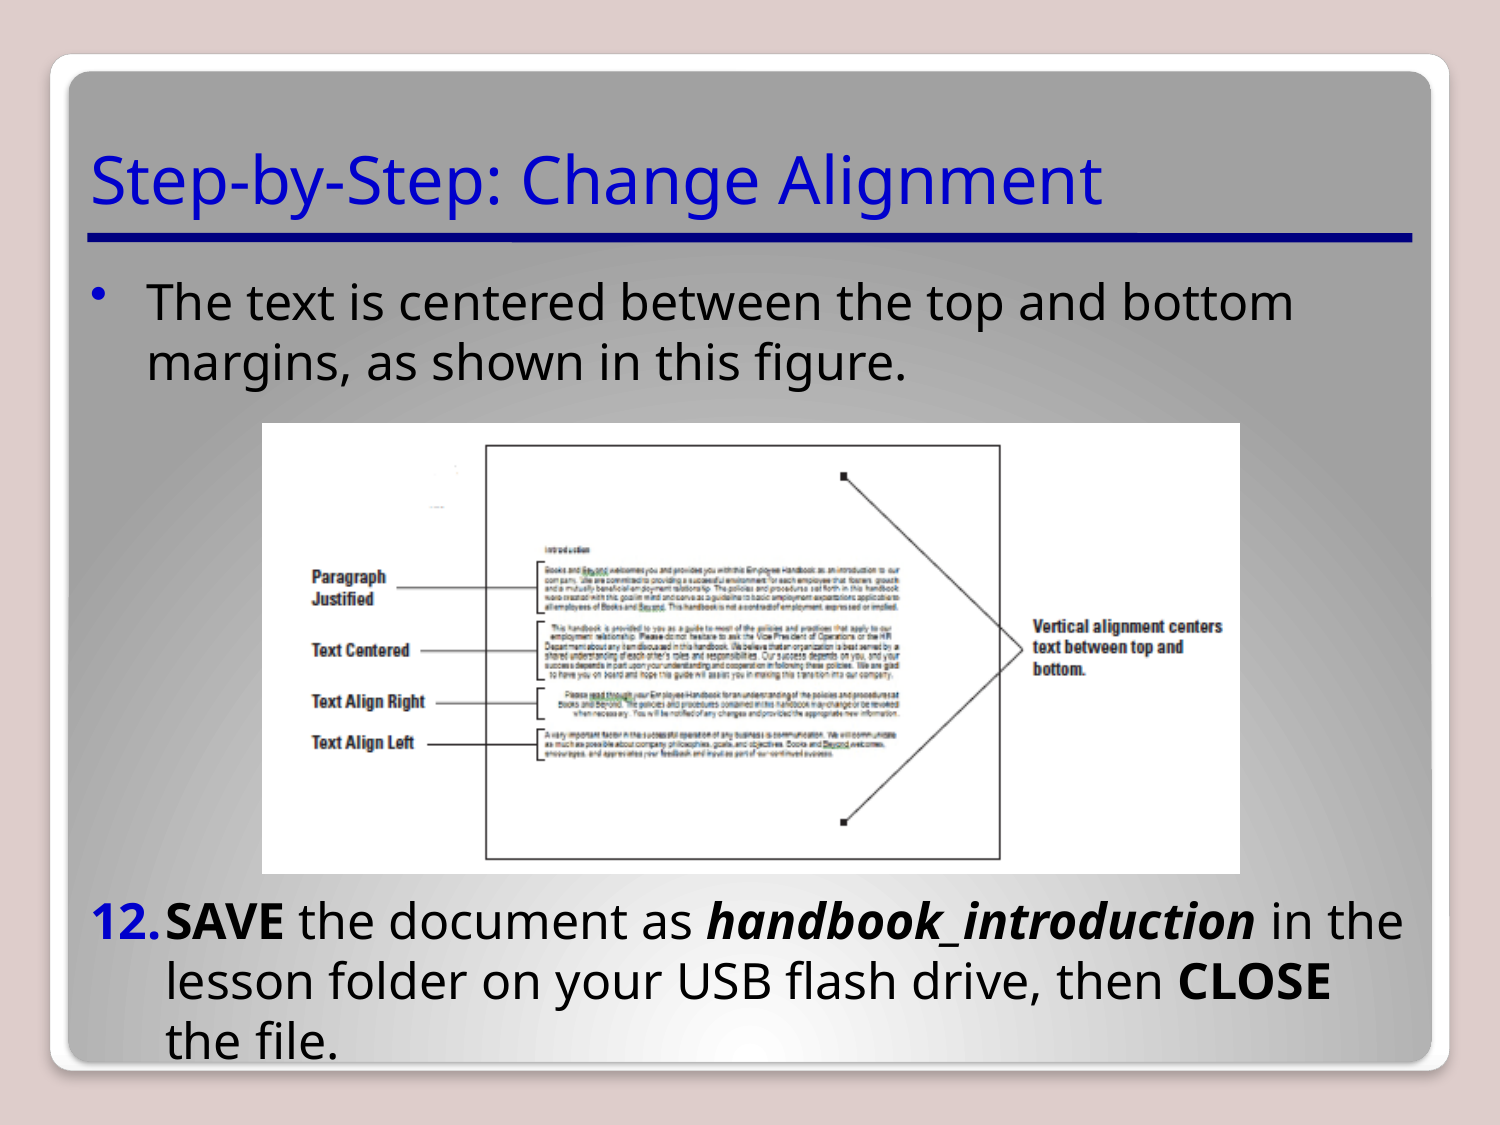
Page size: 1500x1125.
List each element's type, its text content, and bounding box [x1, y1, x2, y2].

picture [262, 423, 1240, 875]
title Step-by-Step: Change Alignment [74, 74, 1426, 226]
list The text is centered between the top and bottom margins, as shown in this figure. SAVE the document as handbook_introduction in the lesson folder on your USB flash drive, then CLOSE the file. [75, 262, 1425, 1063]
